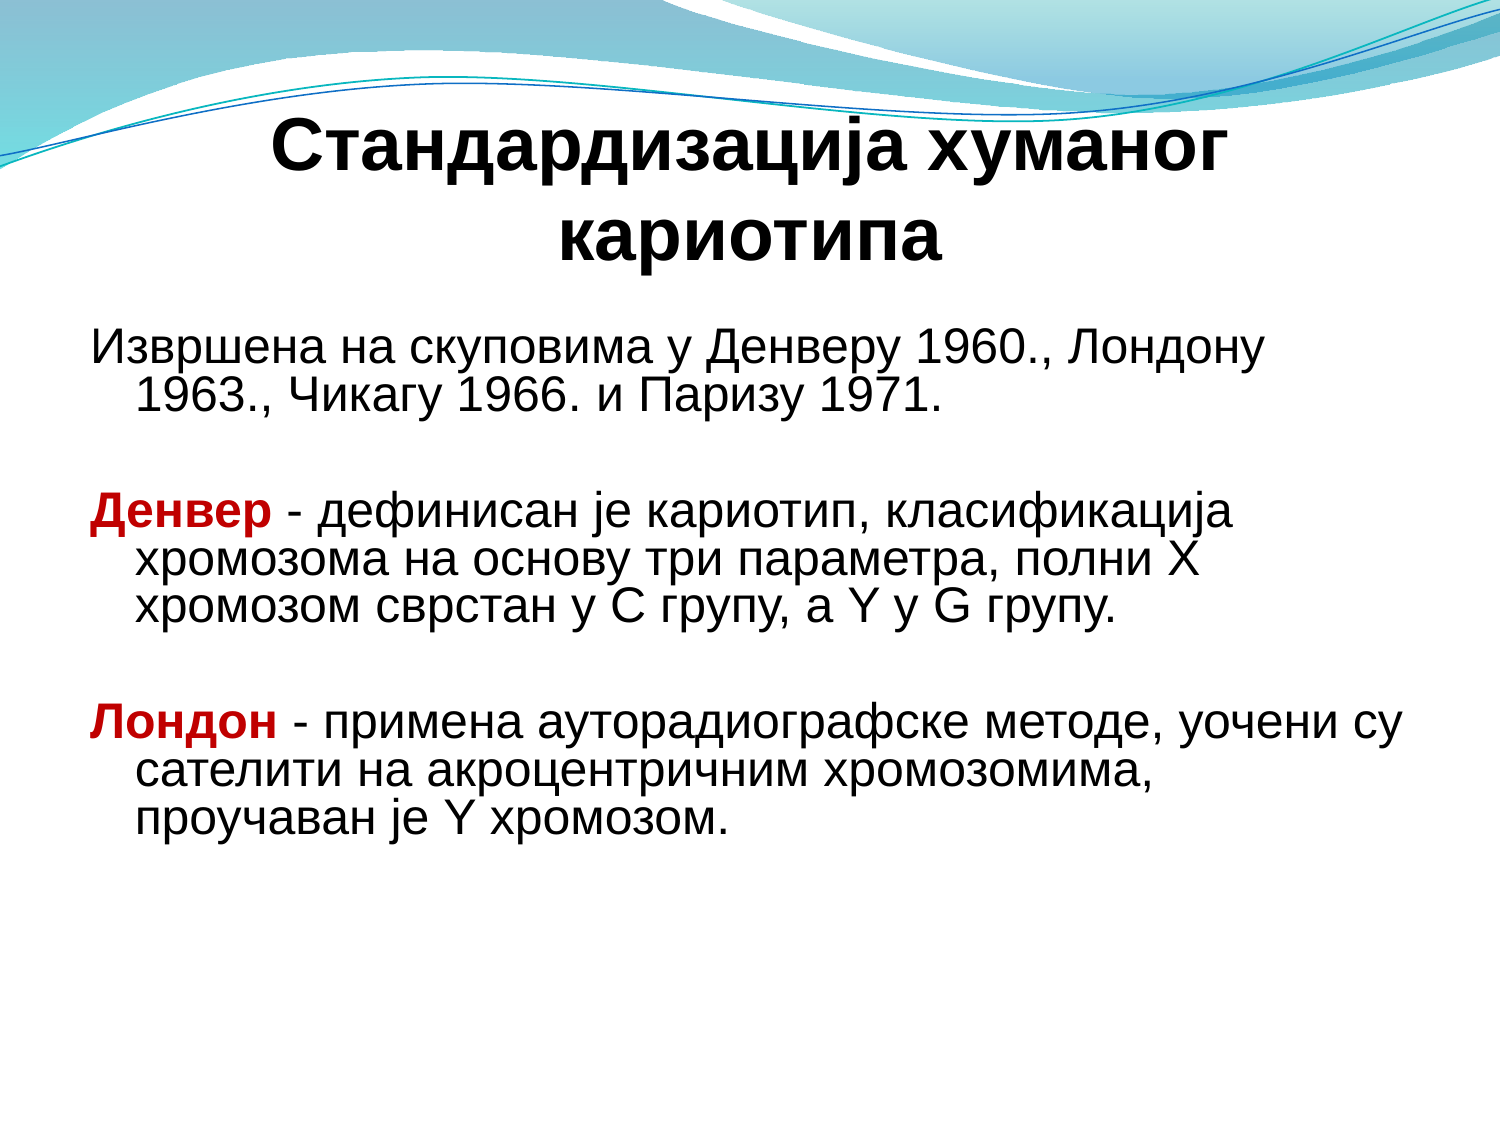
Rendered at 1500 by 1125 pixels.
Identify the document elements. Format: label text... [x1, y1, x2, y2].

list Извршена на скуповима у Денверу 1960., Лондону 1963., Чикагу 1966. и Паризу 1971. Денвер - дефинисан је кариотип, класификација хромозома на основу три параметра, полни X хромозом сврстан у С групу, а Y у G групу. Лондон - примена ауторадиографске методе, уочени су сателити на акроцентричним хромозомима, проучаван је Y хромозом. [75, 317, 1425, 1038]
title Стандардизација хуманог кариотипа [75, 87, 1425, 275]
